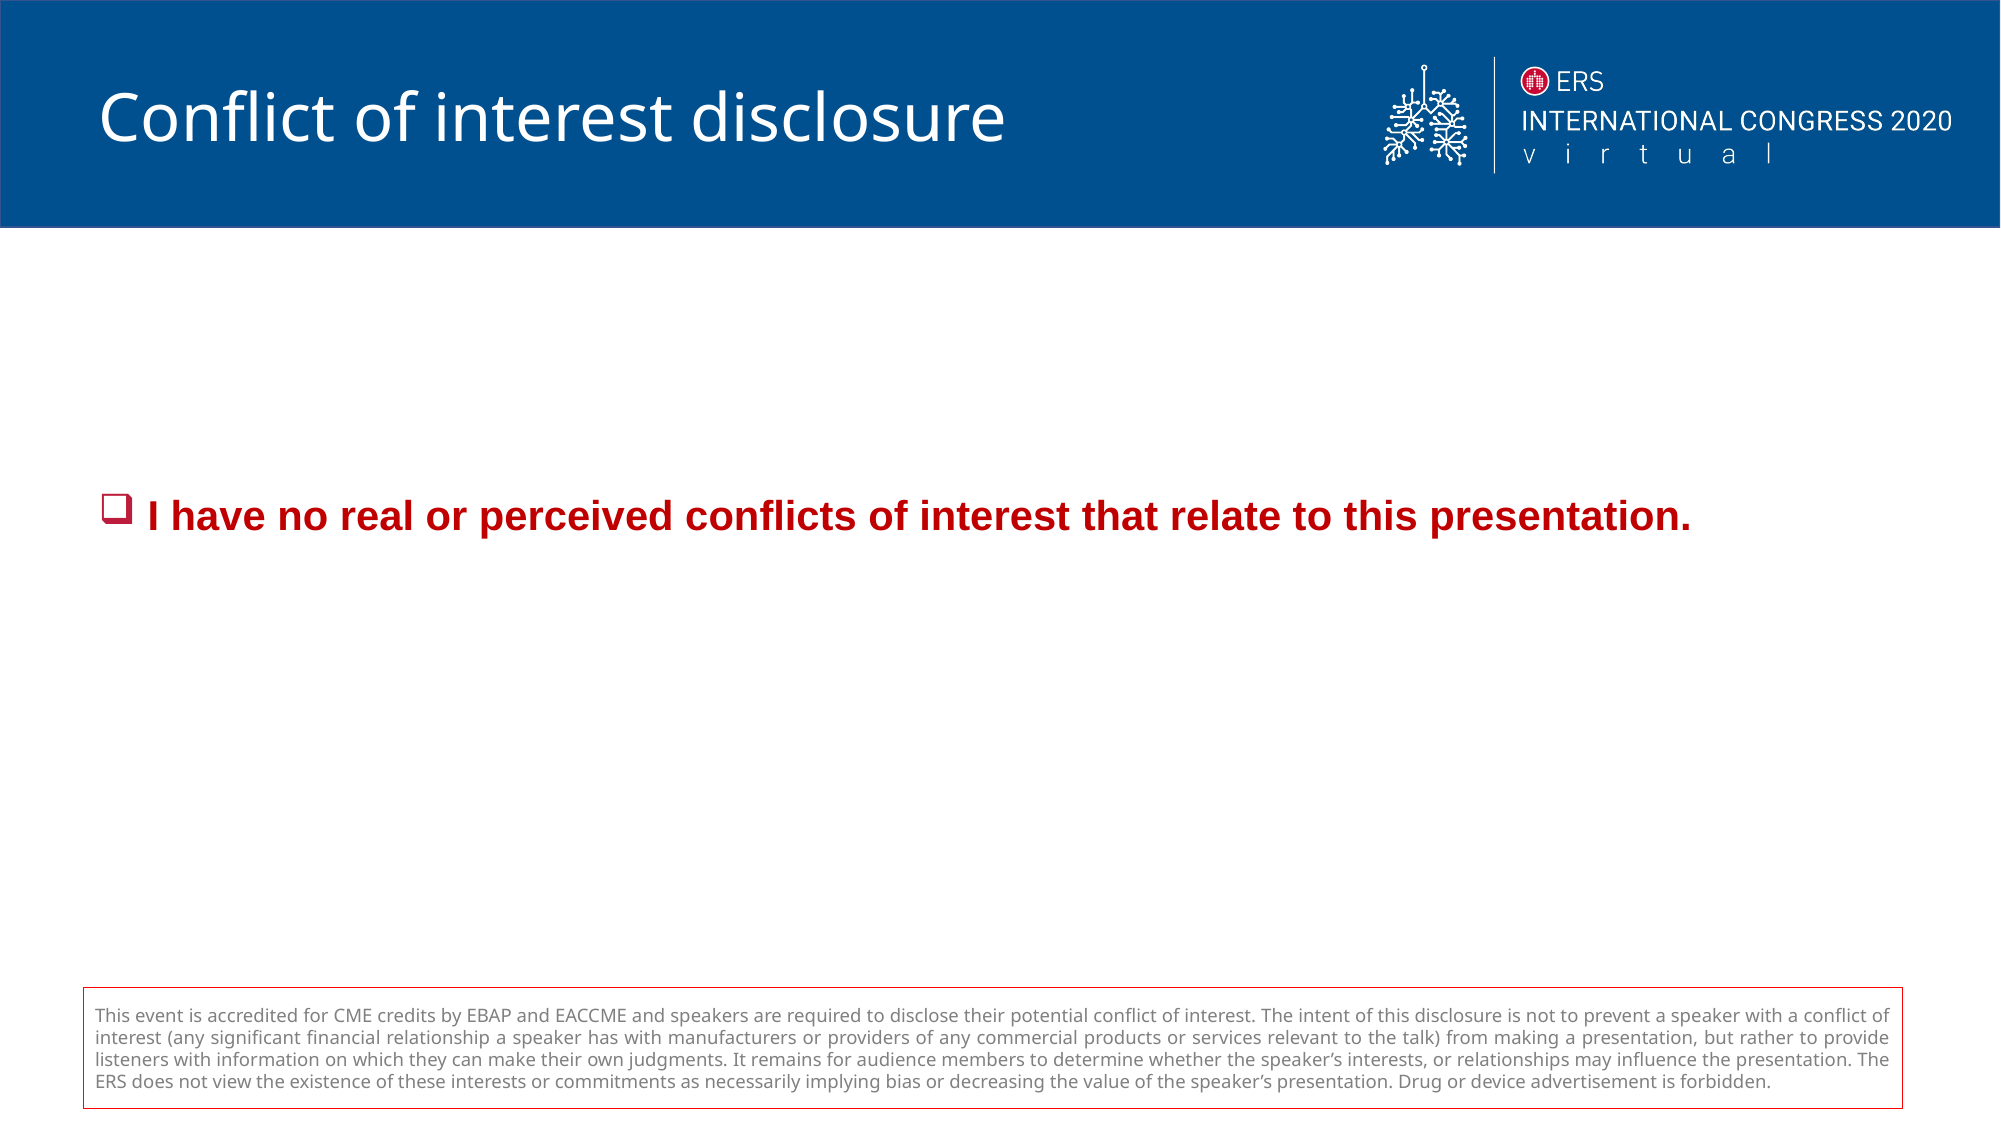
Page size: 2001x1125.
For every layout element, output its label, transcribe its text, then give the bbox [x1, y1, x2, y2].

picture [1350, 24, 1984, 206]
text_box This event is accredited for CME credits by EBAP and EACCME and speakers are required to disclose their potential conflict of interest. The intent of this disclosure is not to prevent a speaker with a conflict of interest (any significant financial relationship a speaker has with manufacturers or providers of any commercial products or services relevant to the talk) from making a presentation, but rather to provide listeners with information on which they can make their own judgments. It remains for audience members to determine whether the speaker’s interests, or relationships may influence the presentation. The ERS does not view the existence of these interests or commitments as necessarily implying bias or decreasing the value of the speaker’s presentation. Drug or device advertisement is forbidden. [83, 987, 1903, 1109]
title Conflict of interest disclosure [83, 63, 1328, 178]
list I have no real or perceived conflicts of interest that relate to this presentation. [83, 221, 1917, 813]
